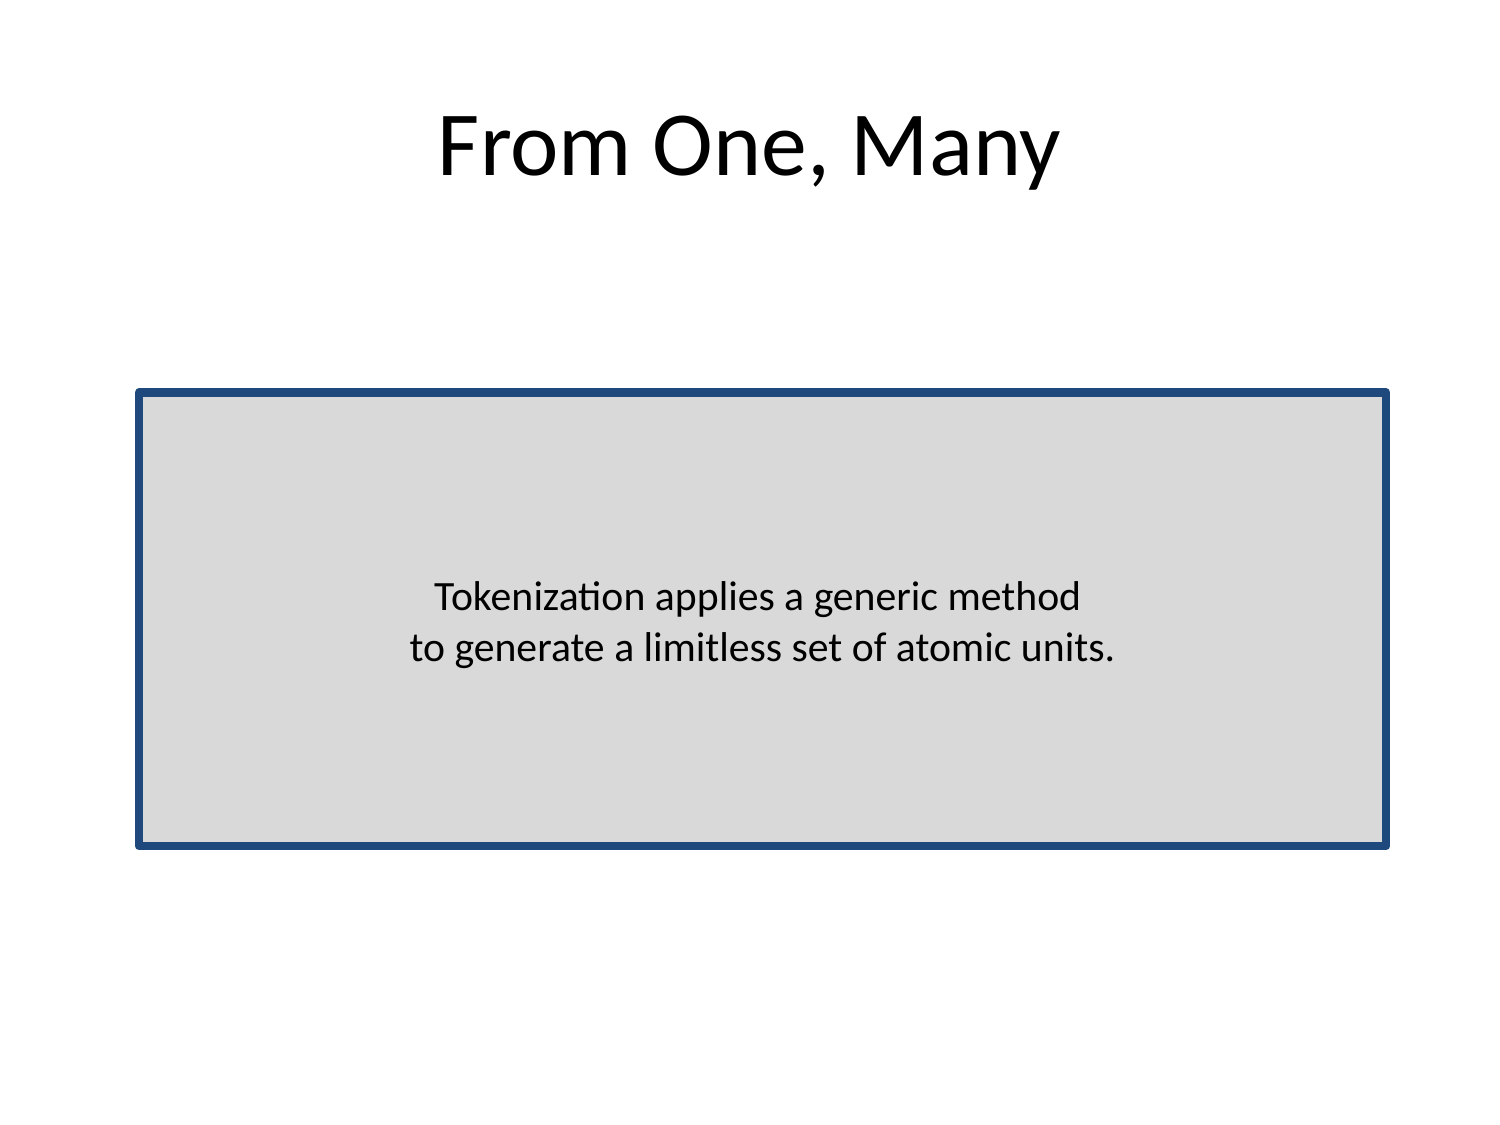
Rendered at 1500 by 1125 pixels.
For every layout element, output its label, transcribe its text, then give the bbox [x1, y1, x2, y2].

text_box Tokenization applies a generic method to generate a limitless set of atomic units. [137, 390, 1388, 848]
title From One, Many [75, 45, 1425, 233]
